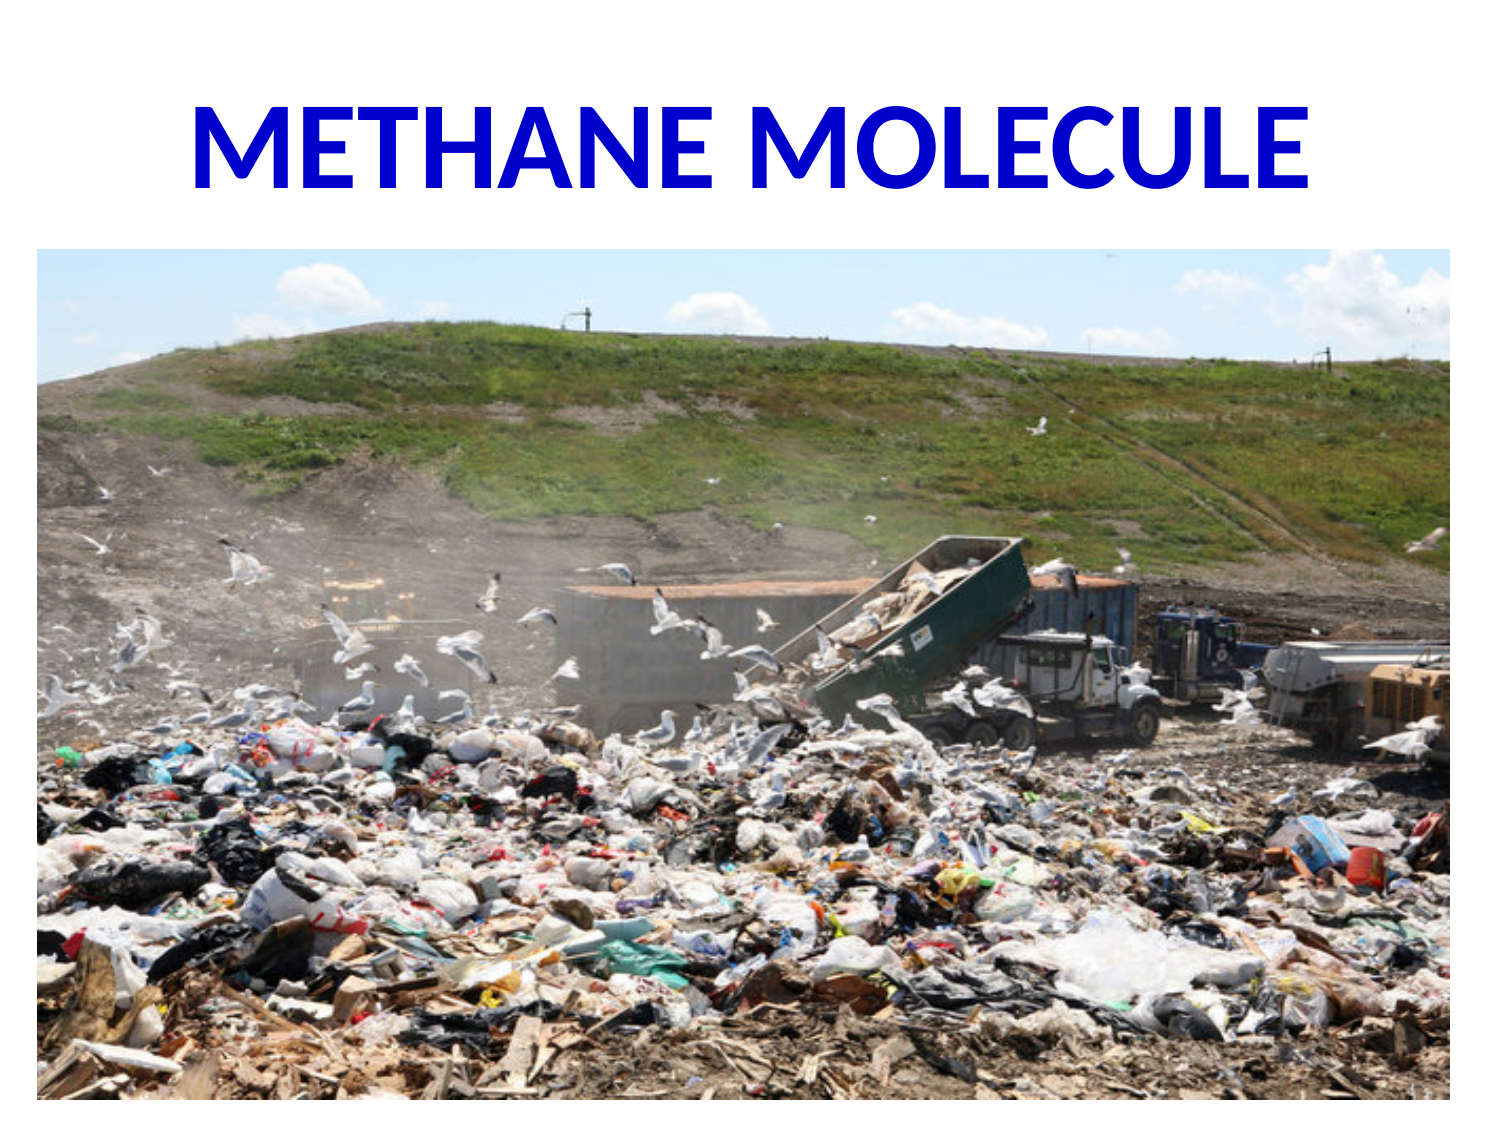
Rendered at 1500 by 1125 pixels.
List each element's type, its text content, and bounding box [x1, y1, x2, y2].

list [37, 249, 1451, 1101]
title METHANE MOLECULE [75, 45, 1425, 233]
